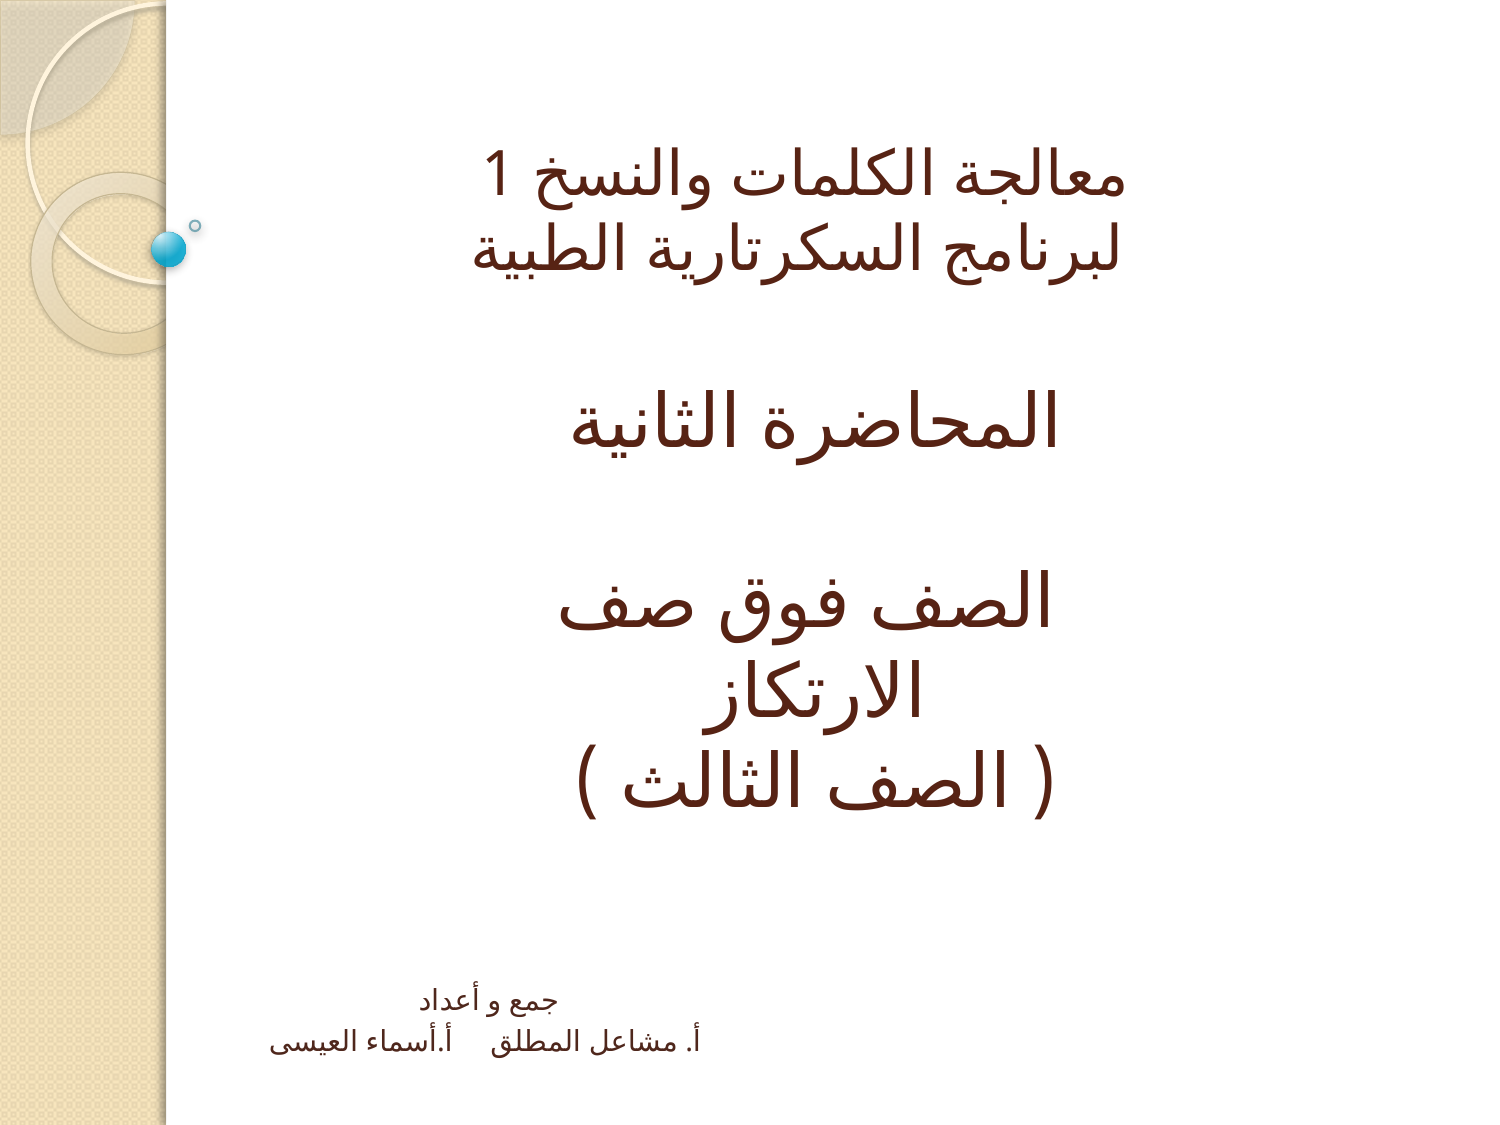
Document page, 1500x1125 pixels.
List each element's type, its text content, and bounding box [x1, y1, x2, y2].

text_box المحاضرة الثانية الصف فوق صف الارتكاز ( الصف الثالث ) [430, 597, 1181, 831]
title معالجة الكلمات والنسخ 1 لبرنامج السكرتارية الطبية [242, 125, 1353, 291]
text_box جمع و أعداد أ. مشاعل المطلق أ.أسماء العيسى [112, 974, 851, 1066]
